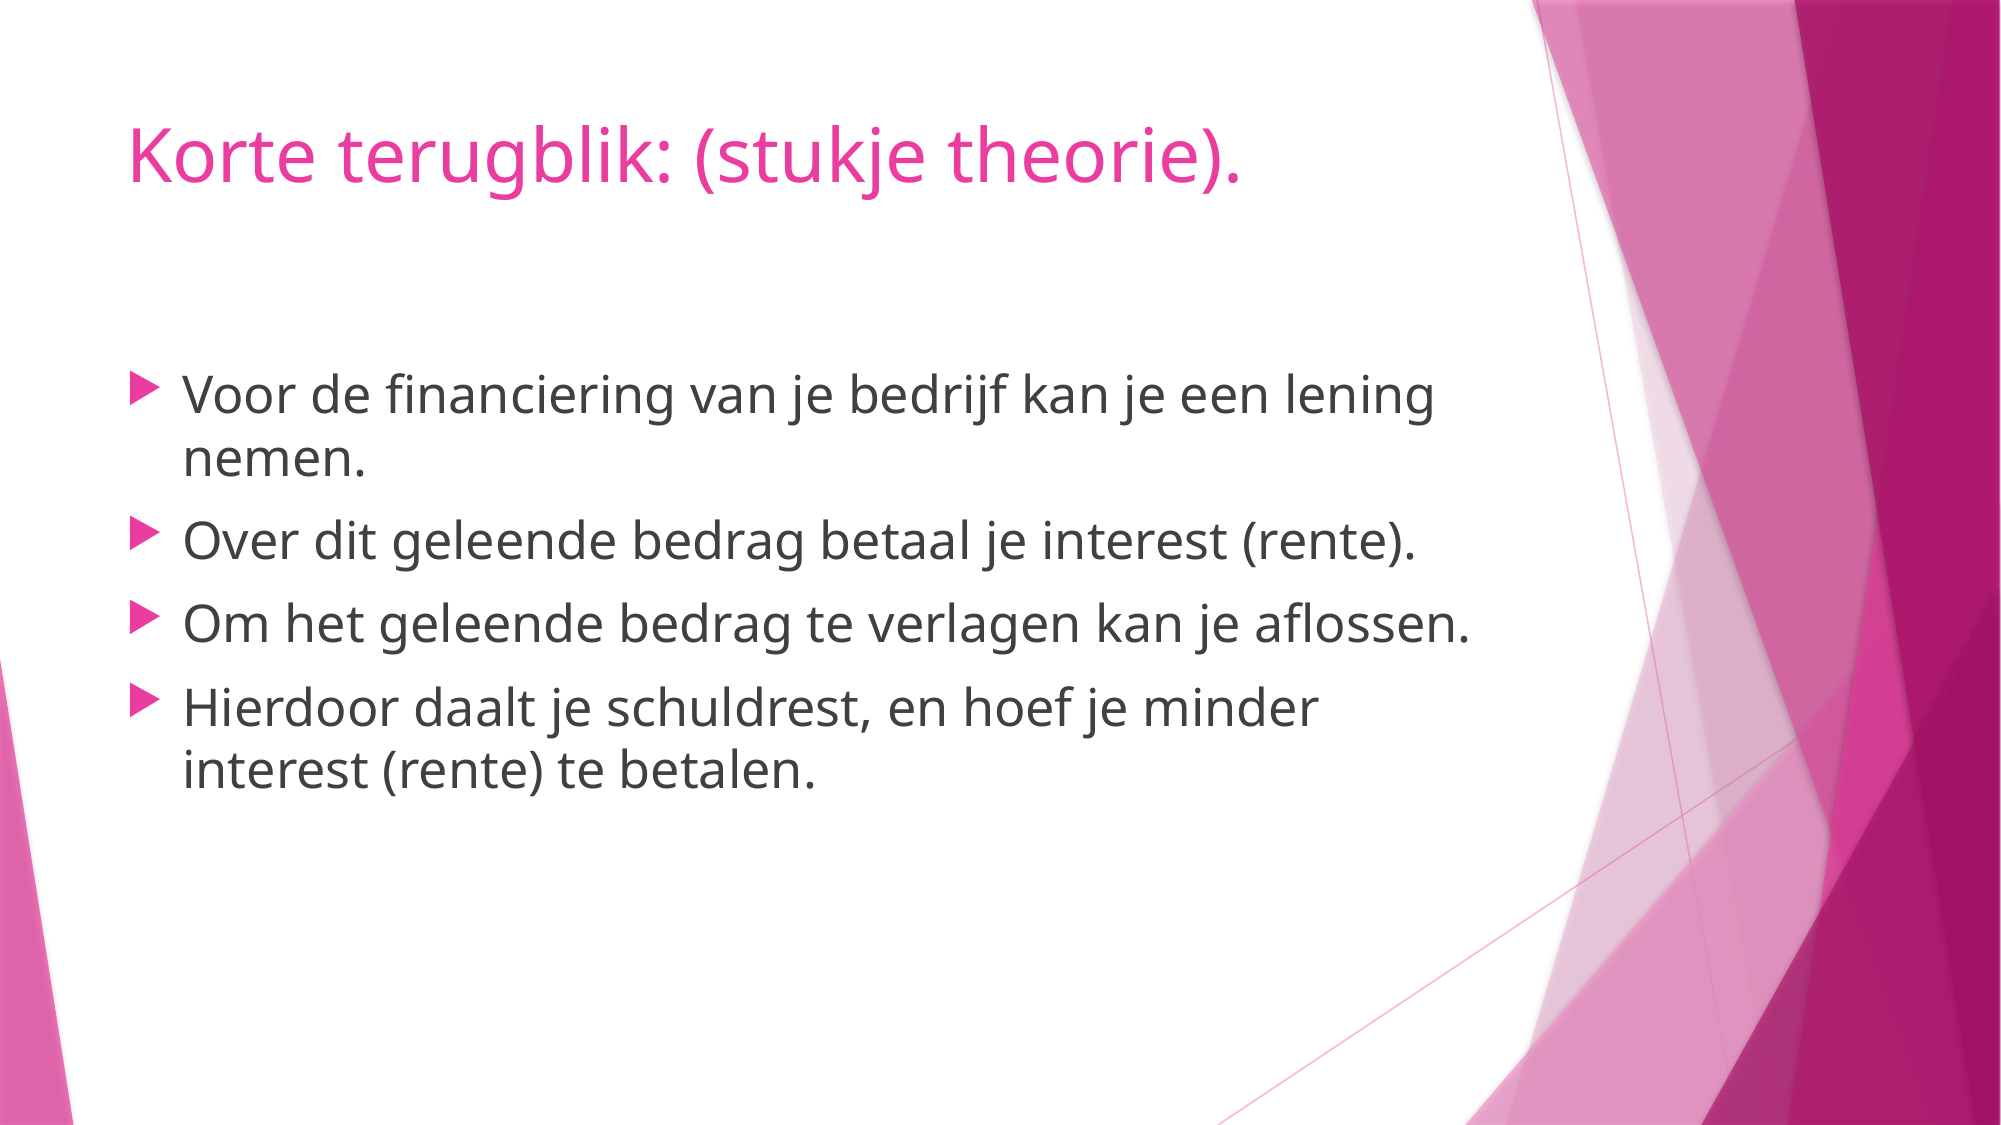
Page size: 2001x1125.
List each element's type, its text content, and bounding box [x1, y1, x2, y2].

title Korte terugblik: (stukje theorie). [111, 99, 1522, 317]
list Voor de financiering van je bedrijf kan je een lening nemen. Over dit geleende bedrag betaal je interest (rente). Om het geleende bedrag te verlagen kan je aflossen. Hierdoor daalt je schuldrest, en hoef je minder interest (rente) te betalen. [111, 354, 1522, 992]
